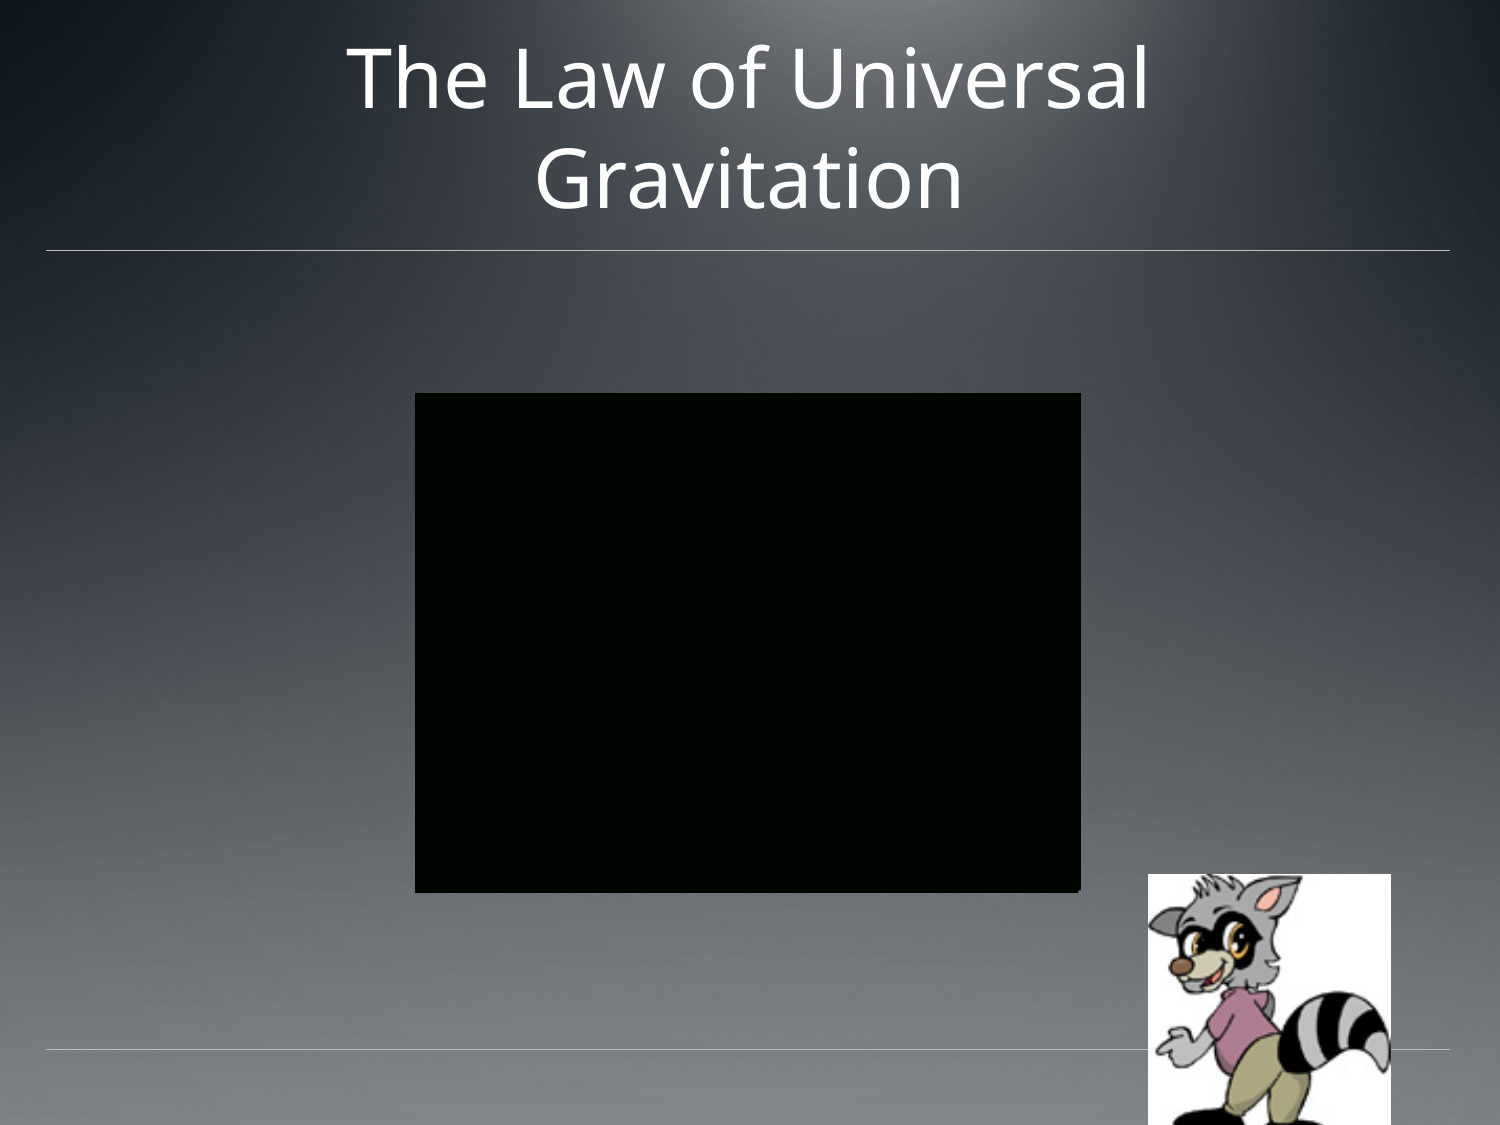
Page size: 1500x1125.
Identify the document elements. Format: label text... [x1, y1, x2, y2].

picture [1146, 872, 1393, 1125]
title The Law of Universal Gravitation [105, 17, 1394, 233]
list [412, 390, 1084, 896]
